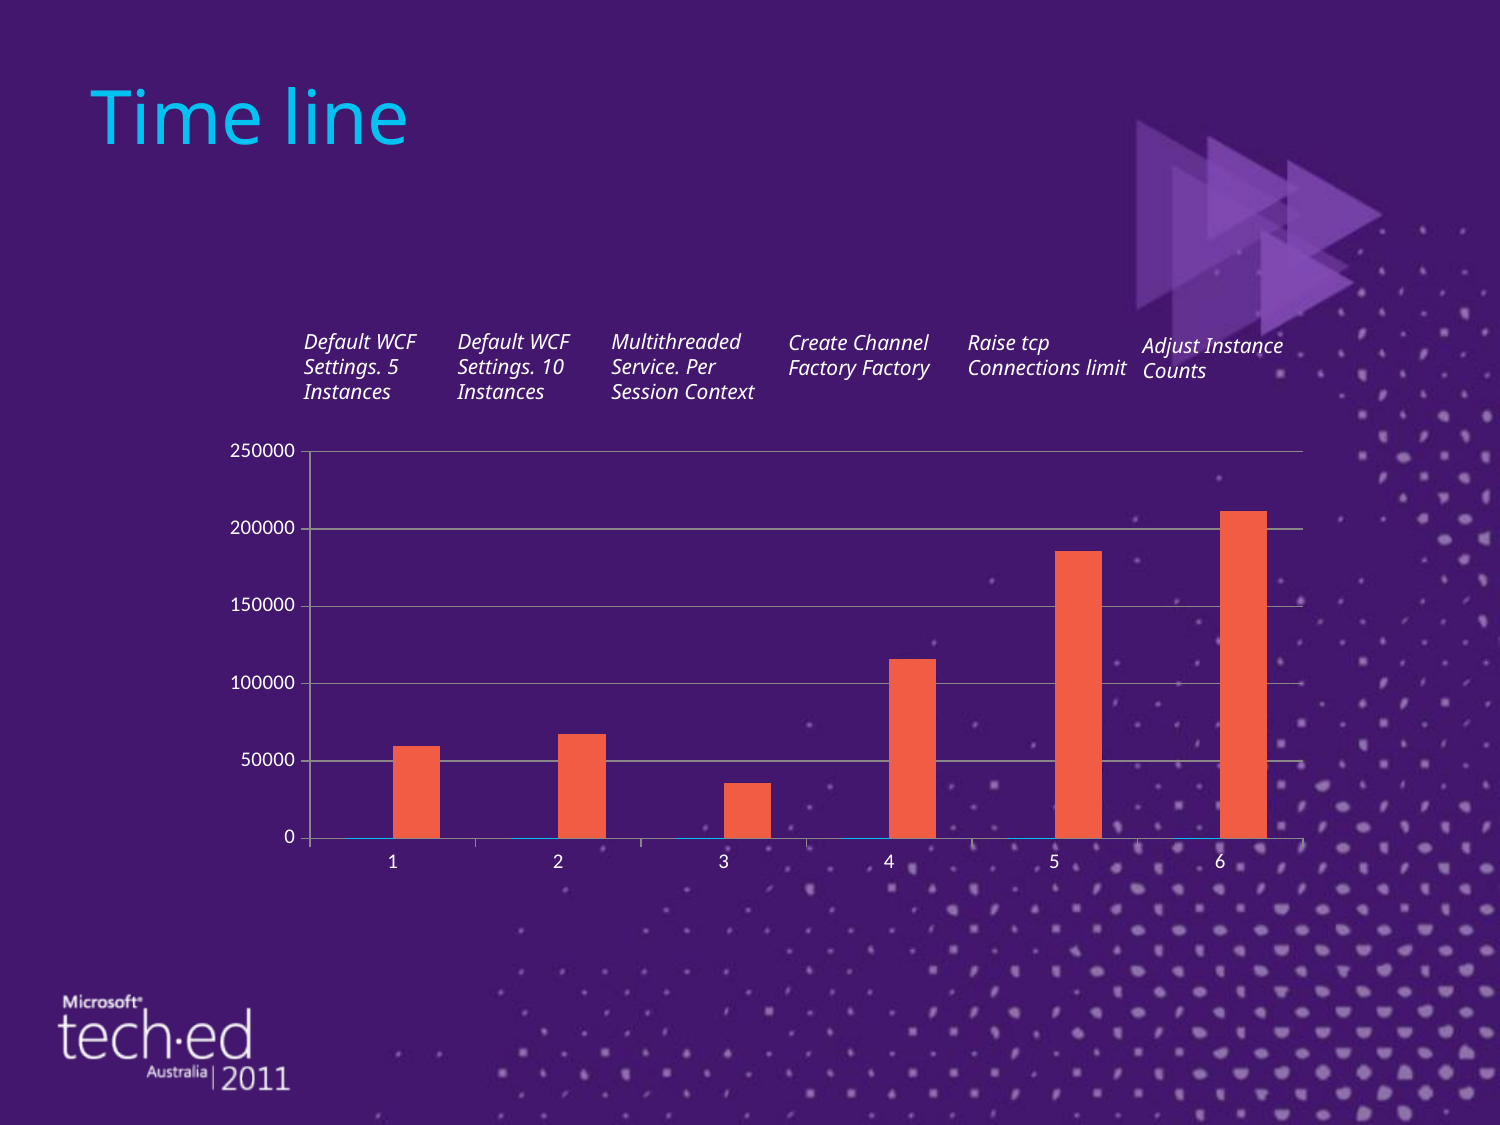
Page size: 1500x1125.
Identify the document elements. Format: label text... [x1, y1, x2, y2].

text_box Multithreaded Service. Per Session Context [596, 321, 798, 412]
text_box Default WCF Settings. 10 Instances [442, 321, 596, 411]
text_box Adjust Instance Counts [1127, 325, 1329, 390]
text_box Raise tcp Connections limit [952, 321, 1154, 387]
picture [0, 0, 1500, 1125]
text_box Default WCF Settings. 5 Instances [289, 321, 442, 411]
chart [207, 432, 1326, 883]
title Time line [75, 45, 1301, 185]
text_box Create Channel Factory Factory [773, 321, 952, 387]
